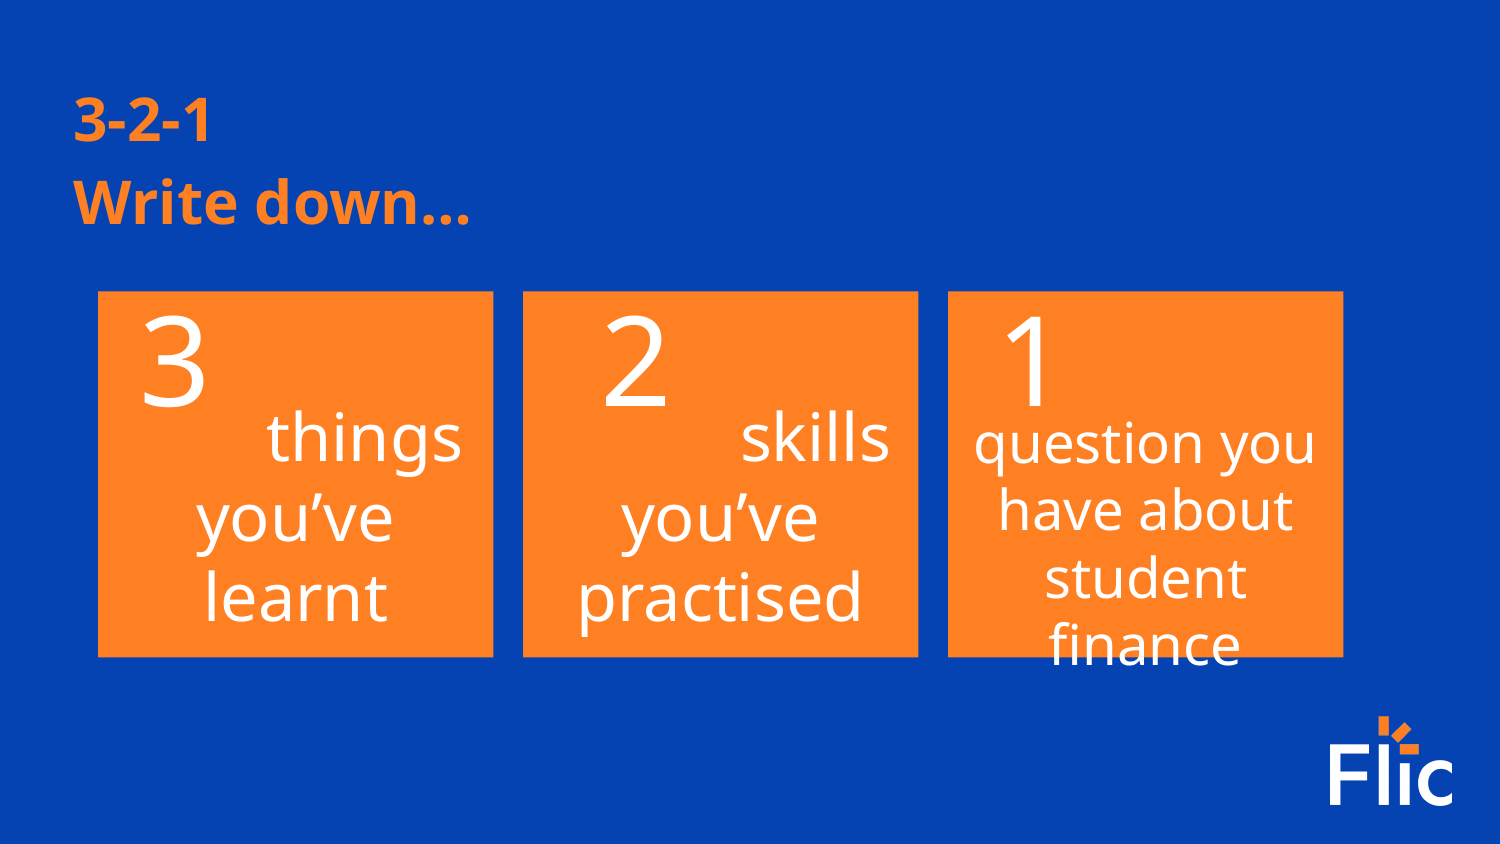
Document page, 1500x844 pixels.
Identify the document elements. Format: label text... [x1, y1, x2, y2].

picture [1330, 716, 1452, 806]
text_box 3-2-1 Write down… [73, 70, 1253, 199]
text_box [19, 266, 1344, 658]
